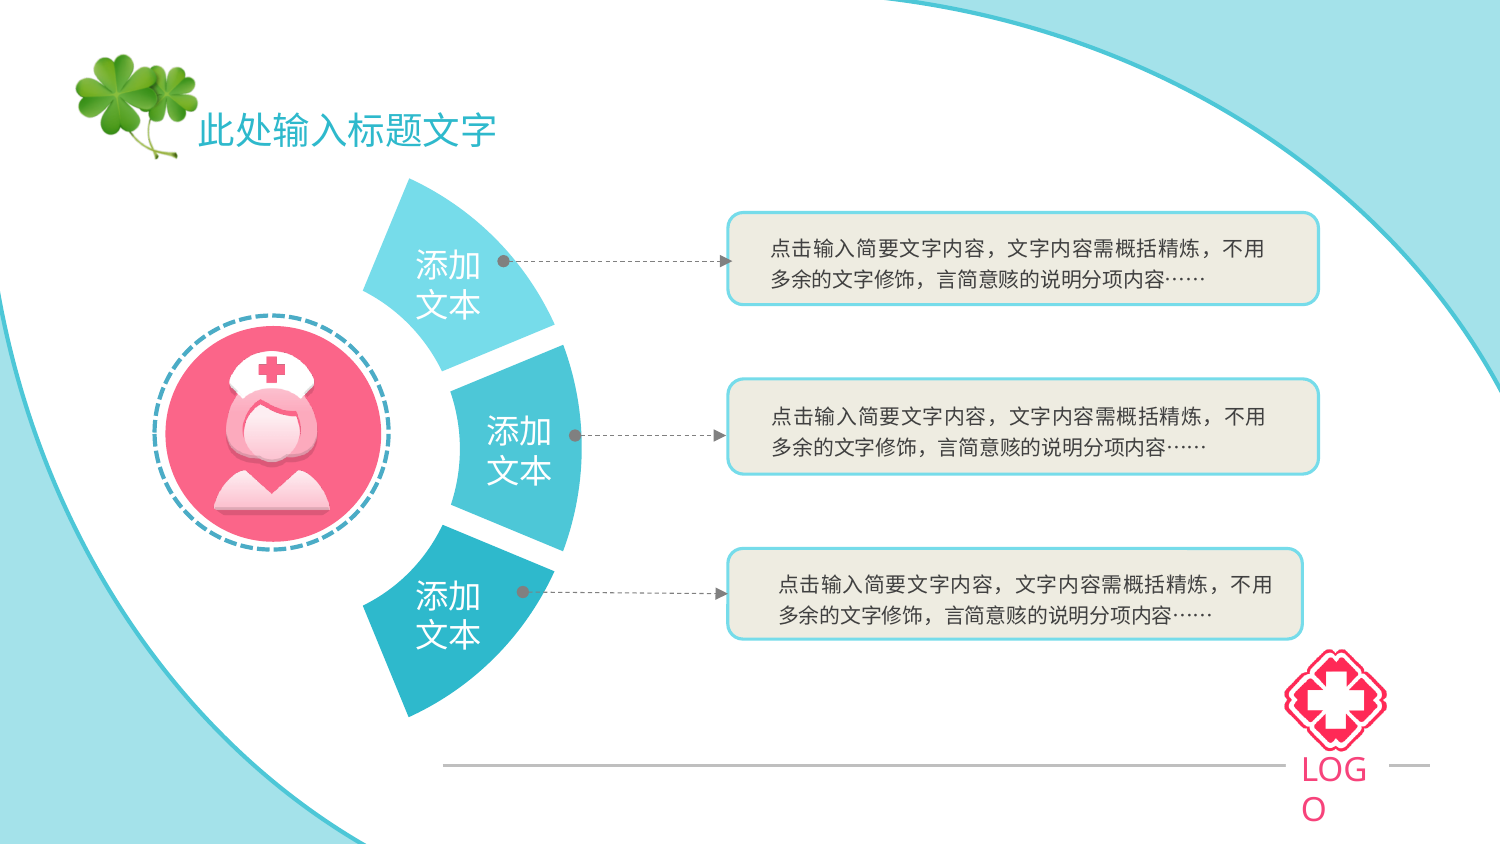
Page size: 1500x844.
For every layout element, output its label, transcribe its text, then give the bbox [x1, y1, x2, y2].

text_box 添加文本 [400, 574, 497, 655]
text_box [362, 524, 555, 718]
text_box [163, 402, 168, 466]
text_box [725, 210, 1321, 307]
text_box [0, 291, 367, 844]
picture [50, 17, 234, 196]
text_box 添加文本 [400, 243, 497, 324]
text_box [224, 542, 319, 552]
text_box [173, 335, 372, 535]
text_box [377, 397, 384, 471]
text_box [884, 0, 1500, 394]
picture [1281, 645, 1389, 753]
text_box 点击输入简要文字内容，文字内容需概括精炼，不用多余的文字修饰，言简意赅的说明分项内容…… [770, 229, 1266, 293]
text_box LOGO [1285, 758, 1389, 764]
text_box 点击输入简要文字内容，文字内容需概括精炼，不用多余的文字修饰，言简意赅的说明分项内容…… [778, 565, 1273, 628]
text_box [227, 323, 320, 334]
text_box 点击输入简要文字内容，文字内容需概括精炼，不用多余的文字修饰，言简意赅的说明分项内容…… [771, 397, 1267, 460]
text_box [450, 344, 582, 552]
text_box [362, 178, 515, 316]
text_box [207, 313, 335, 334]
text_box 此处输入标题文字 [221, 99, 513, 160]
text_box [377, 377, 391, 488]
text_box [408, 264, 555, 372]
text_box [152, 373, 168, 492]
text_box [725, 376, 1321, 477]
text_box LOGO [1285, 774, 1389, 836]
text_box 添加文本 [471, 410, 568, 491]
text_box [725, 546, 1305, 642]
